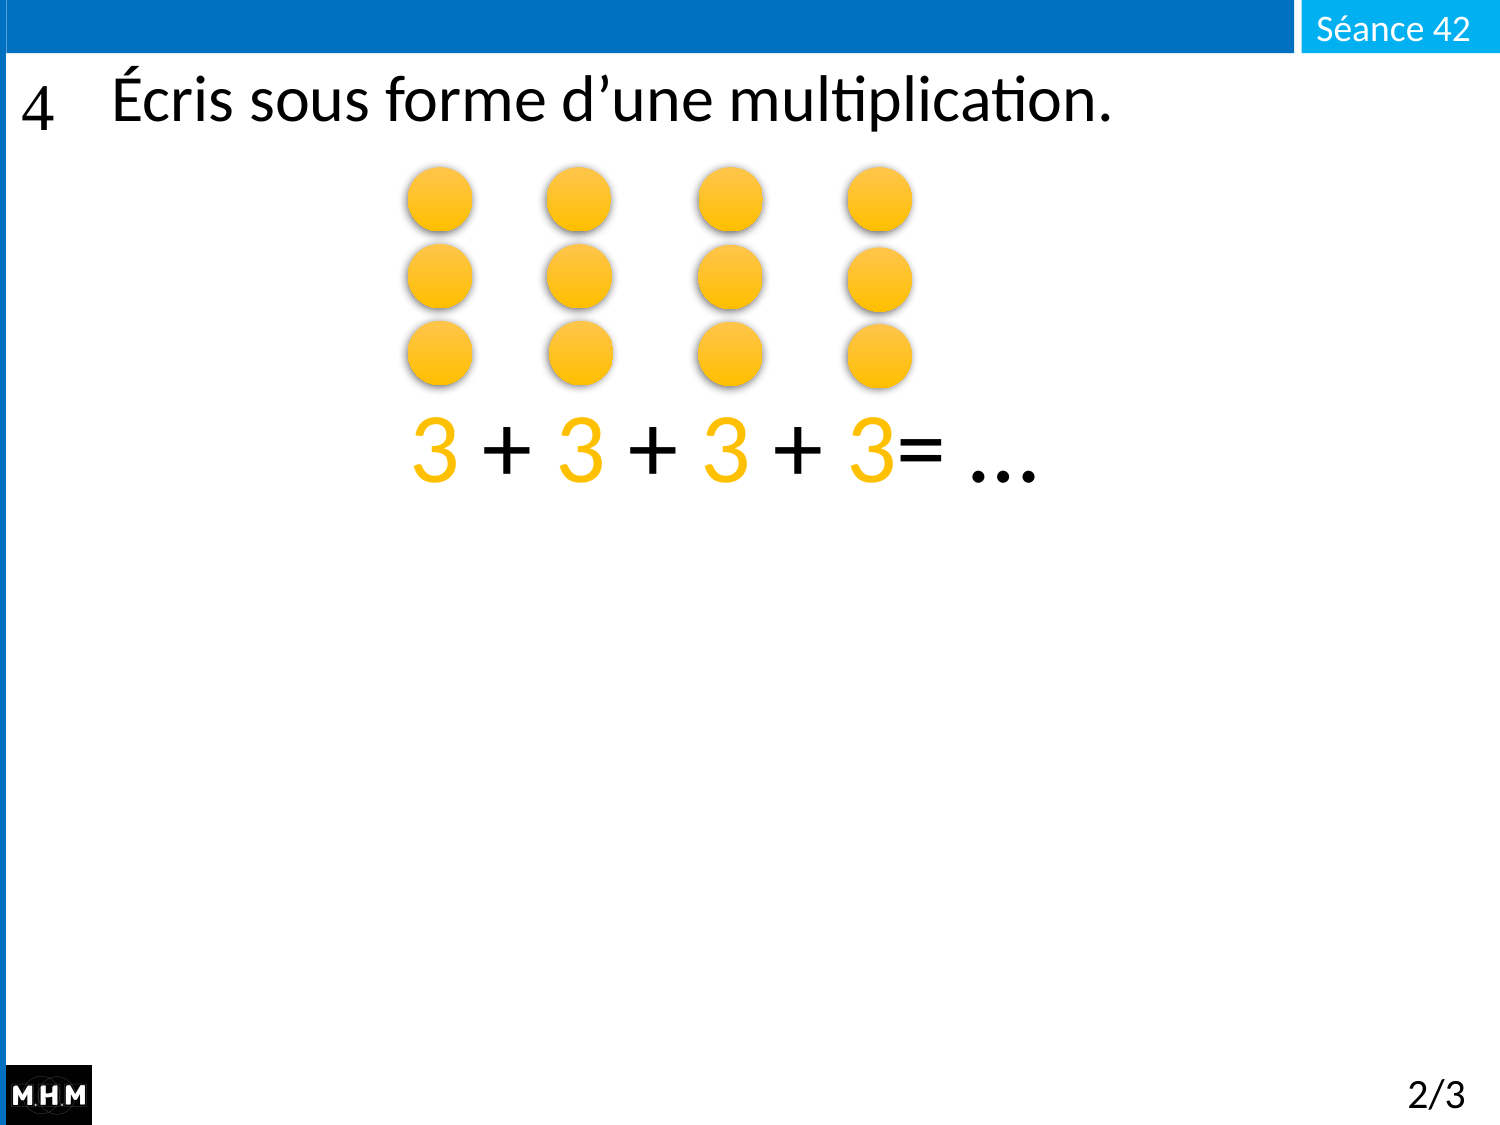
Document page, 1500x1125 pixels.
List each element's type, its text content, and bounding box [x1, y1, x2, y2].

text_box [847, 324, 912, 389]
text_box [698, 167, 763, 232]
title Écris sous forme d’une multiplication. [96, 57, 1391, 144]
text_box [407, 167, 473, 232]
text_box 3 + 3 + 3 + 3= … [0, 375, 1459, 511]
text_box [407, 320, 473, 386]
text_box [547, 244, 612, 309]
text_box [847, 167, 912, 232]
text_box [407, 243, 473, 309]
picture [6, 1065, 92, 1125]
text_box [549, 320, 614, 386]
text_box [546, 167, 612, 232]
text_box [698, 244, 763, 310]
text_box [698, 321, 763, 386]
list 2/3 [1373, 1064, 1500, 1125]
text_box [847, 247, 912, 312]
